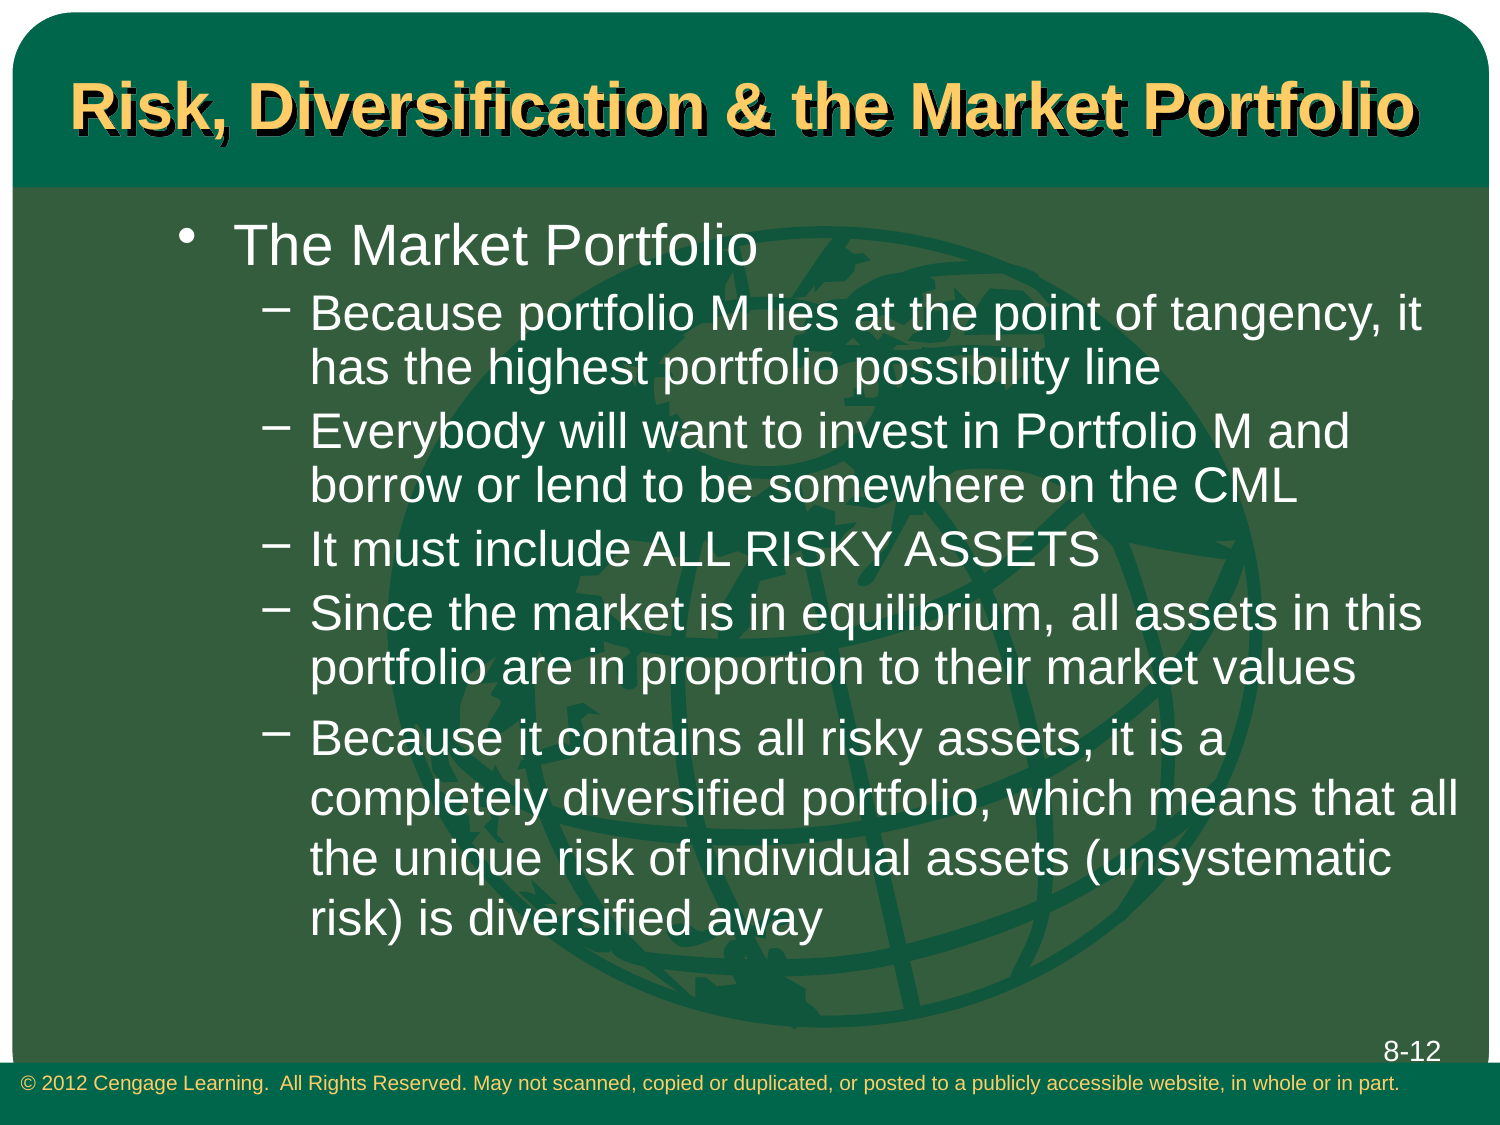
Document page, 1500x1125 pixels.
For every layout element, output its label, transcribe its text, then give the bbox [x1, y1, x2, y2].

footer © 2012 Cengage Learning. All Rights Reserved. May not scanned, copied or duplicated, or posted to a publicly accessible website, in whole or in part. [0, 1062, 1500, 1125]
list The Market Portfolio Because portfolio M lies at the point of tangency, it has the highest portfolio possibility line Everybody will want to invest in Portfolio M and borrow or lend to be somewhere on the CML It must include ALL RISKY ASSETS Since the market is in equilibrium, all assets in this portfolio are in proportion to their market values Because it contains all risky assets, it is a completely diversified portfolio, which means that all the unique risk of individual assets (unsystematic risk) is diversified away [162, 200, 1475, 1000]
slide_number 8-12 [1325, 1025, 1500, 1062]
title Risk, Diversification & the Market Portfolio [50, 24, 1438, 180]
